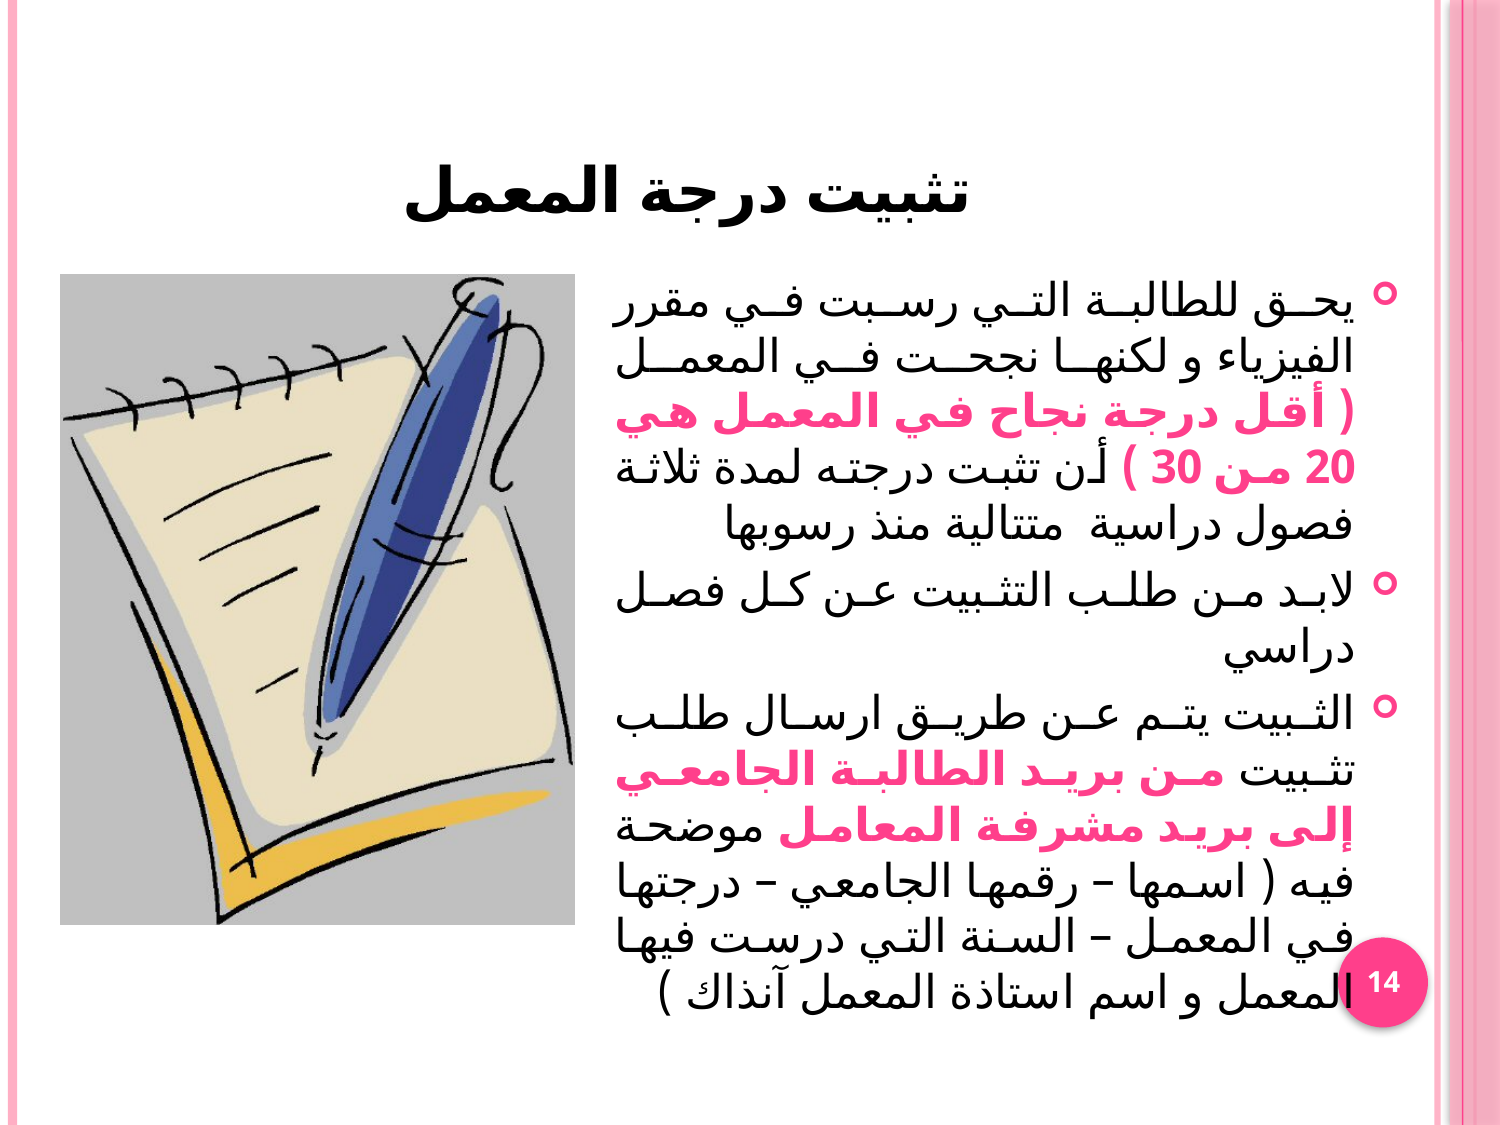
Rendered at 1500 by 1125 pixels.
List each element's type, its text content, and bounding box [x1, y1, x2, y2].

title تثبيت درجة المعمل [75, 45, 1300, 233]
list يحق للطالبة التي رسبت في مقرر الفيزياء و لكنها نجحت في المعمل ( أقل درجة نجاح في المعمل هي 20 من 30 ) أن تثبت درجته لمدة ثلاثة فصول دراسية متتالية منذ رسوبها لابد من طلب التثبيت عن كل فصل دراسي الثبيت يتم عن طريق ارسال طلب تثبيت من بريد الطالبة الجامعي إلى بريد مشرفة المعامل موضحة فيه ( اسمها – رقمها الجامعي – درجتها في المعمل – السنة التي درست فيها المعمل و اسم استاذة المعمل آنذاك ) [600, 262, 1413, 1038]
slide_number 14 [1333, 940, 1434, 1027]
picture [60, 274, 576, 926]
